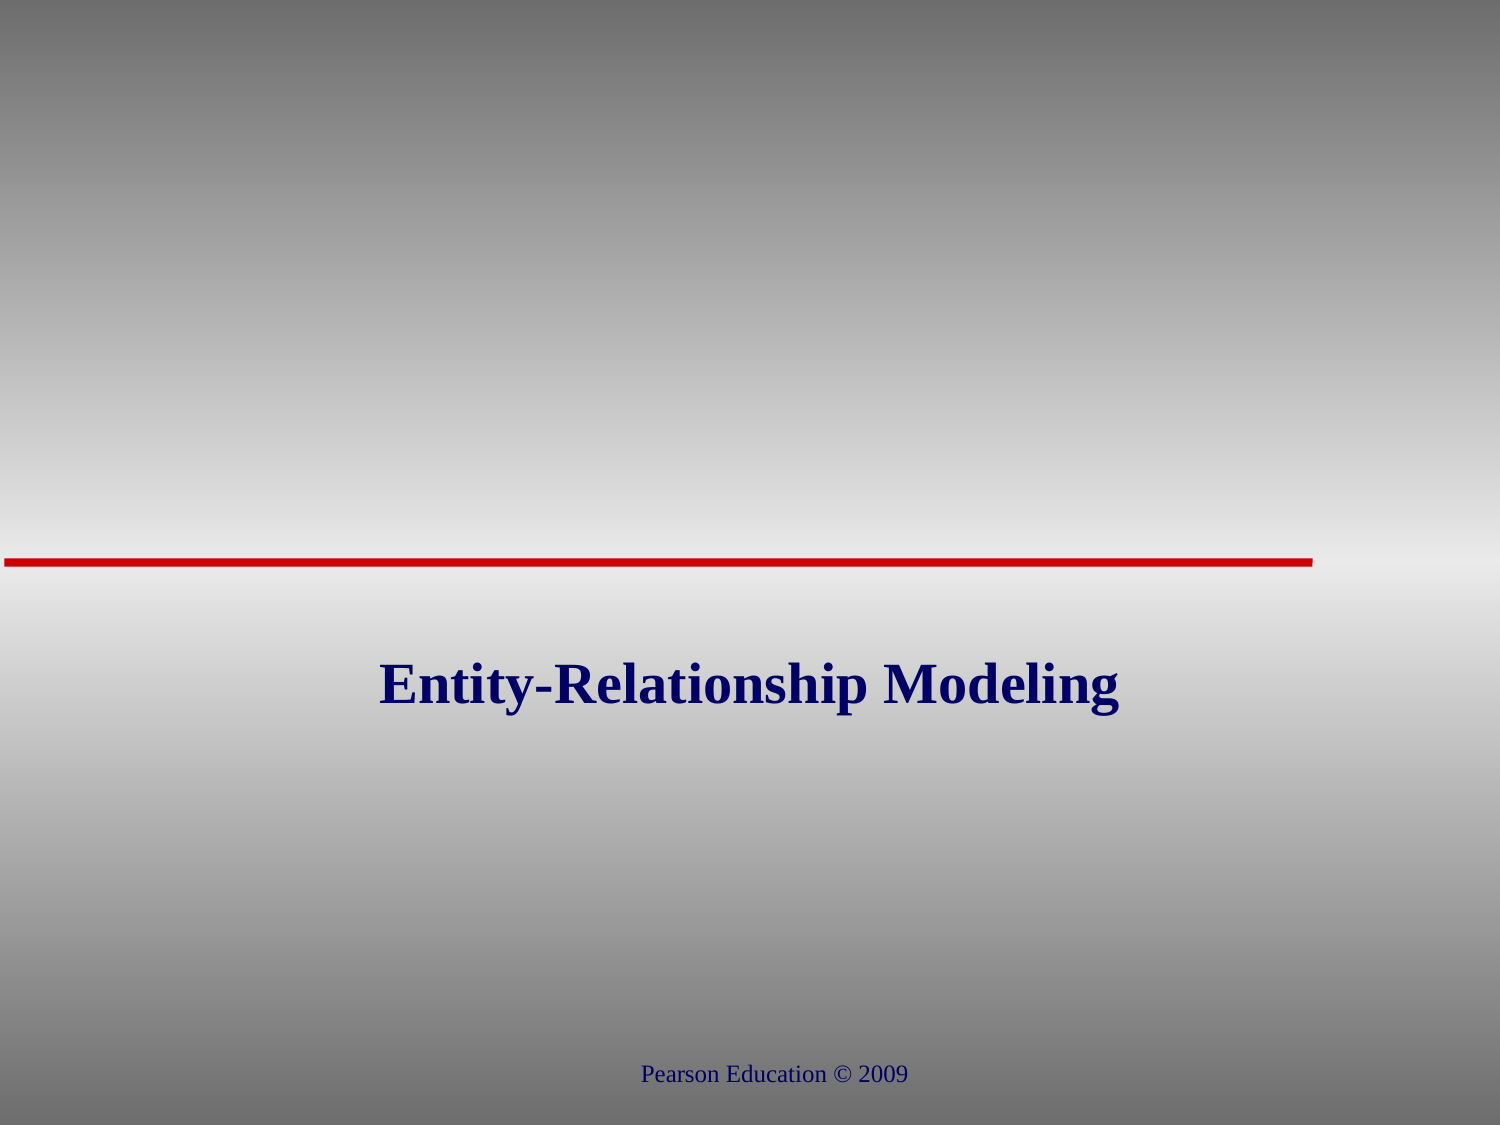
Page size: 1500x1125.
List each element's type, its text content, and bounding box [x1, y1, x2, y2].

subtitle Entity-Relationship Modeling [224, 637, 1276, 926]
text_box Pearson Education © 2009 [512, 1050, 1038, 1095]
